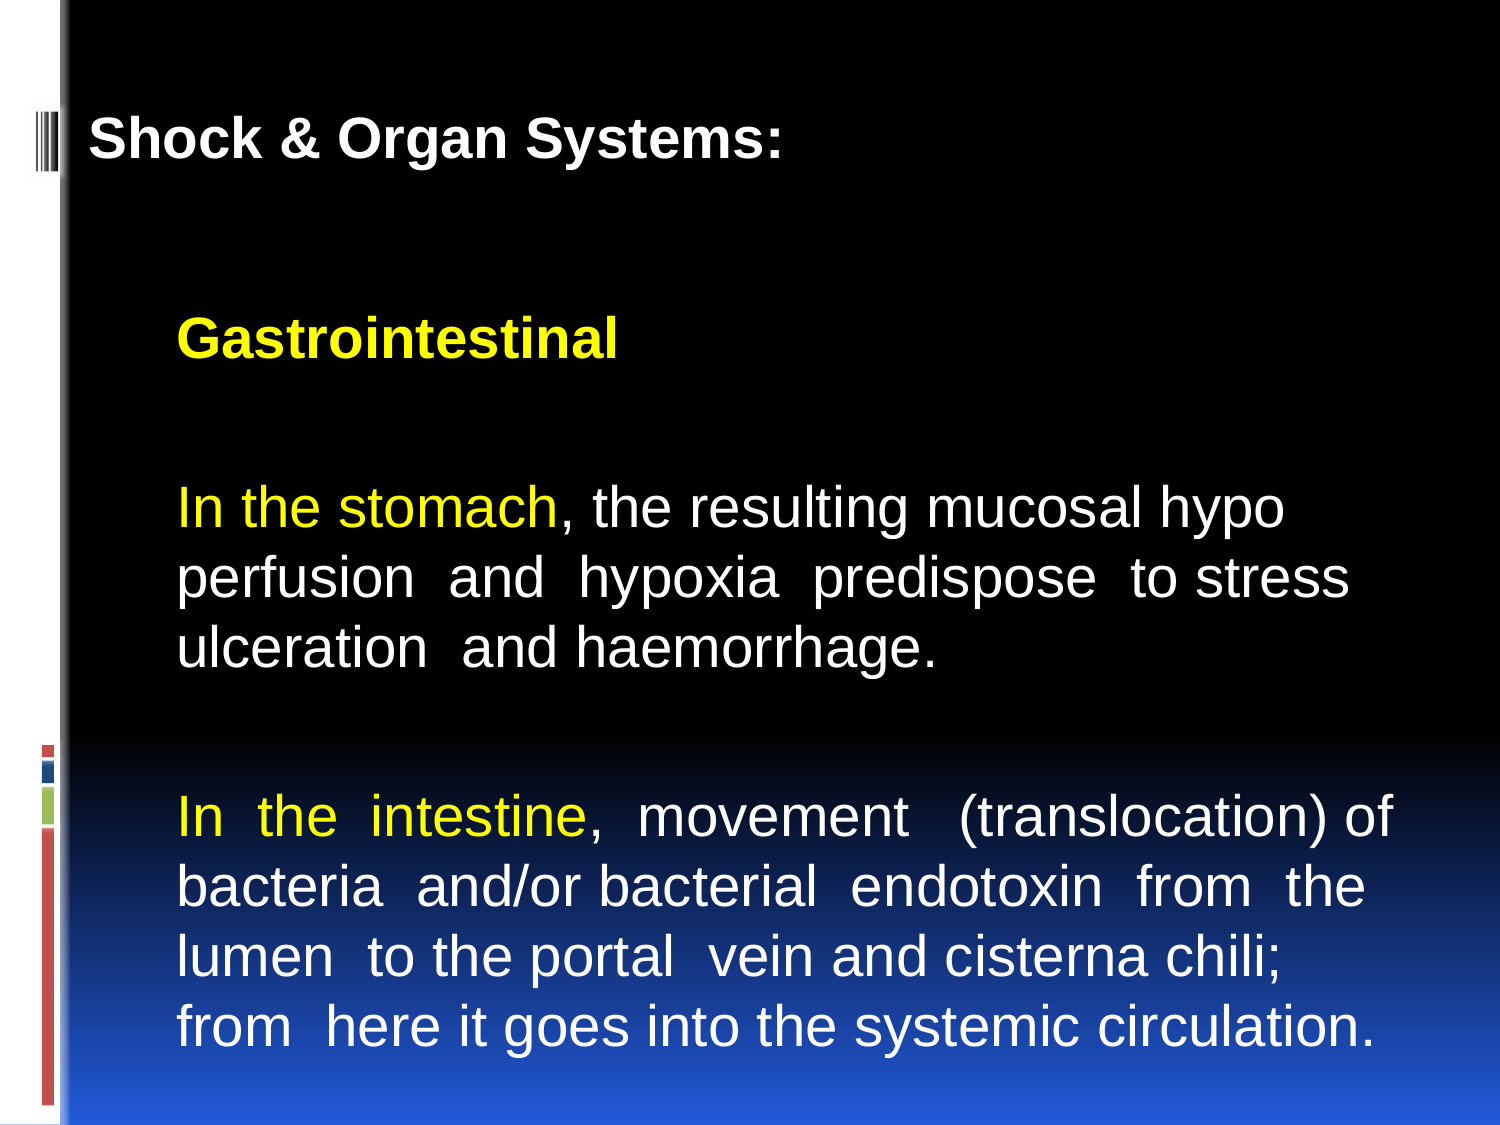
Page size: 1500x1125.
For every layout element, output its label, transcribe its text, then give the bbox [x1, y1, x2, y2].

list Gastrointestinal In the stomach, the resulting mucosal hypo­ perfusion and hypoxia predispose to stress ulceration and haemorrhage. In the intestine, movement (translocation) of bacteria and/or bacterial endotoxin from the lumen to the portal vein and cisterna chili; from here it goes into the systemic circulation. [149, 292, 1426, 1043]
text_box Shock & Organ Systems: [62, 92, 850, 178]
